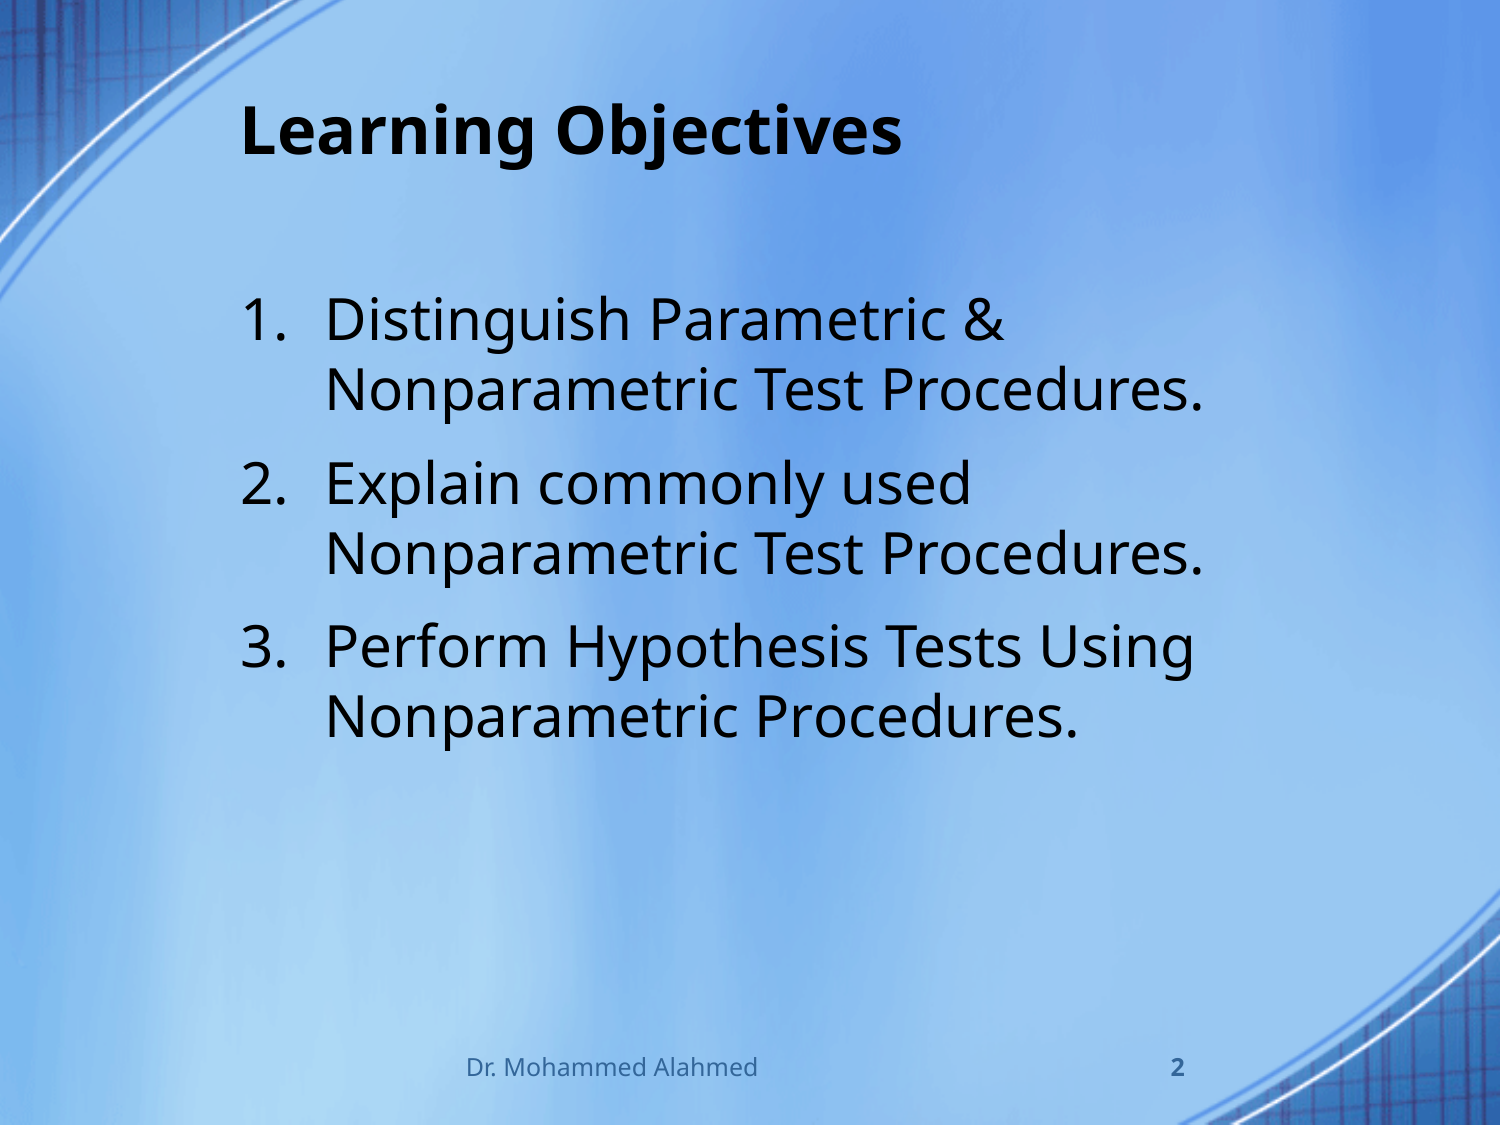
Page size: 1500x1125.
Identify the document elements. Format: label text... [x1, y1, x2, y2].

picture [0, 0, 1500, 1125]
slide_number 2 [887, 1037, 1201, 1100]
footer Dr. Mohammed Alahmed [374, 1037, 851, 1100]
list Distinguish Parametric & Nonparametric Test Procedures. Explain commonly used Nonparametric Test Procedures. Perform Hypothesis Tests Using Nonparametric Procedures. [224, 274, 1351, 976]
title Learning Objectives [224, 62, 1351, 176]
